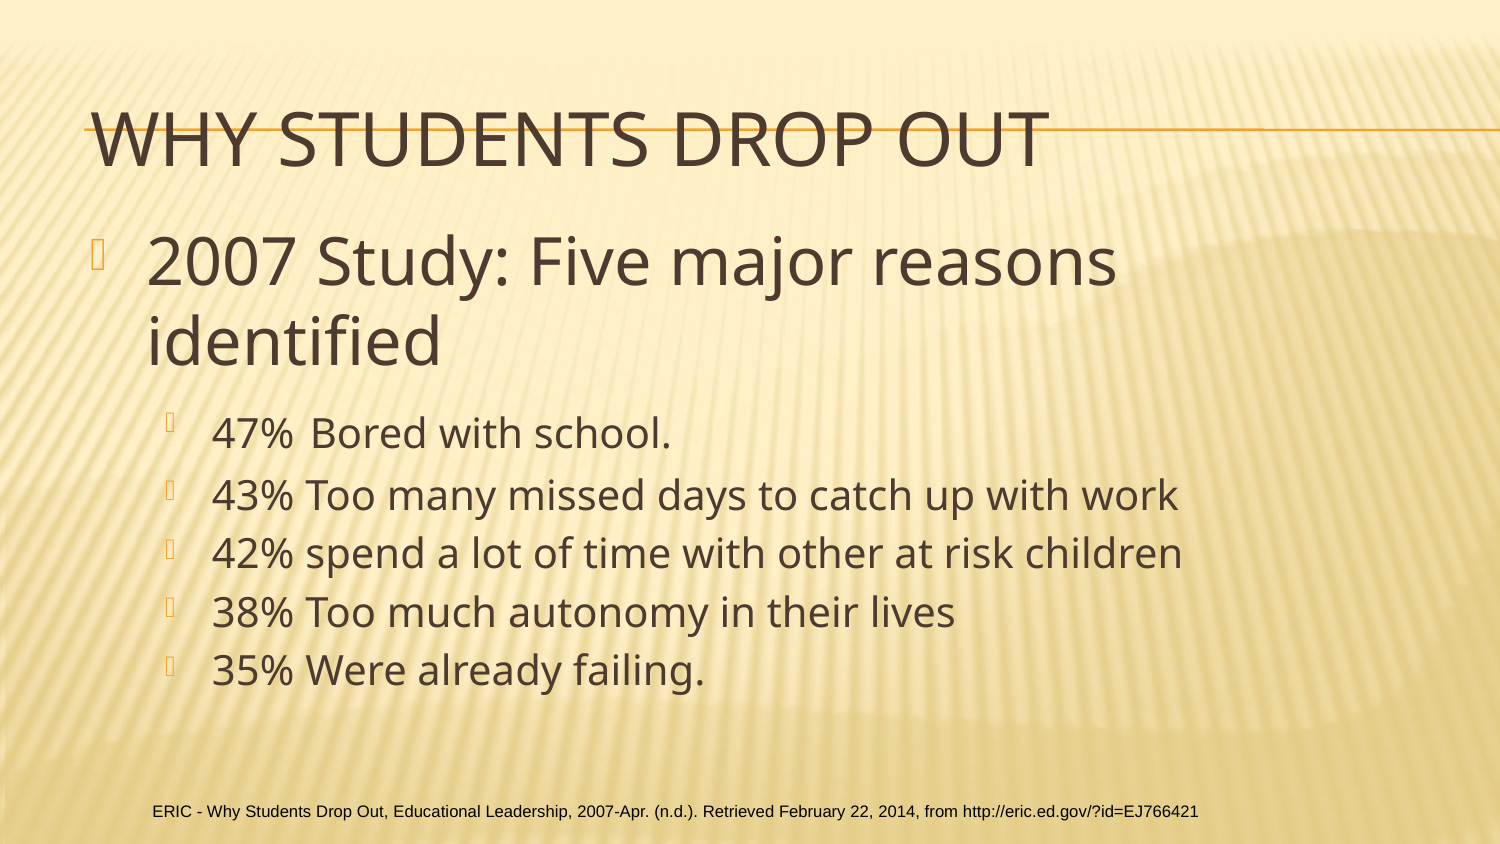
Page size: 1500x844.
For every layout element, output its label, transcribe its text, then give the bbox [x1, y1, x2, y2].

title Why Students Drop Out [75, 33, 1425, 197]
text_box ERIC - Why Students Drop Out, Educational Leadership, 2007-Apr. (n.d.). Retrieved February 22, 2014, from http://eric.ed.gov/?id=EJ766421 [137, 793, 1363, 844]
list 2007 Study: Five major reasons identified 47% Bored with school. 43% Too many missed days to catch up with work 42% spend a lot of time with other at risk children 38% Too much autonomy in their lives 35% Were already failing. [75, 204, 1425, 800]
